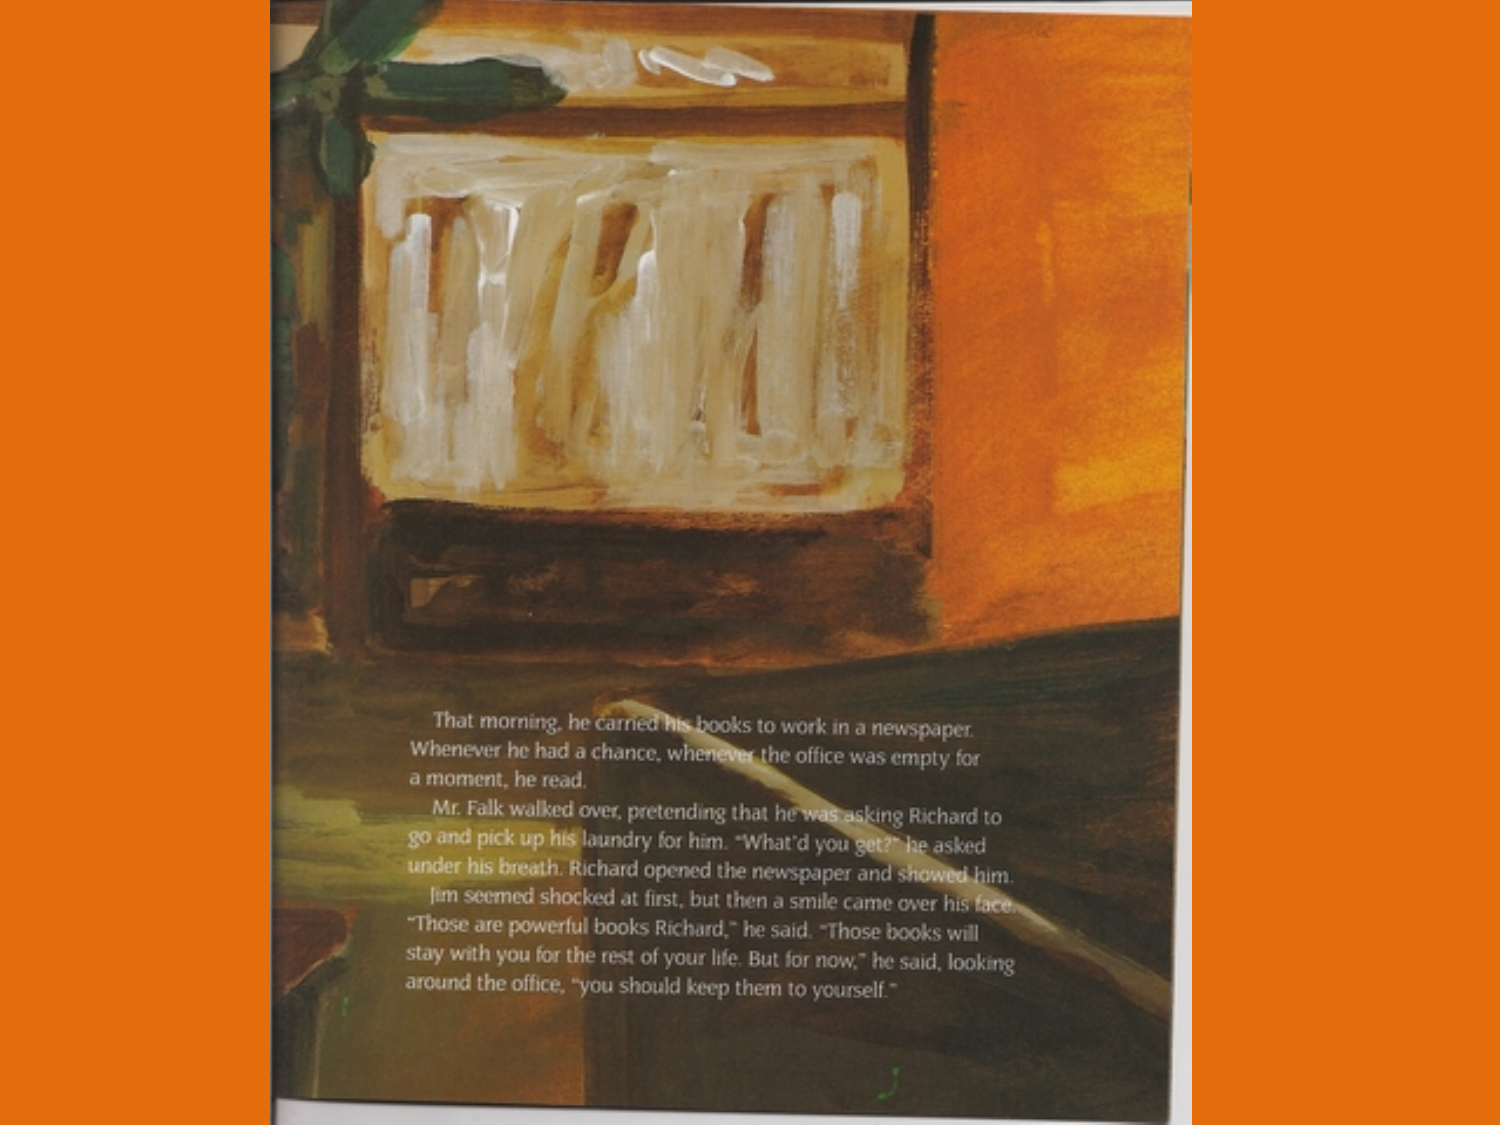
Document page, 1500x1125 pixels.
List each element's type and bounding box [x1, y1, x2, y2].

picture [269, 0, 1192, 1125]
